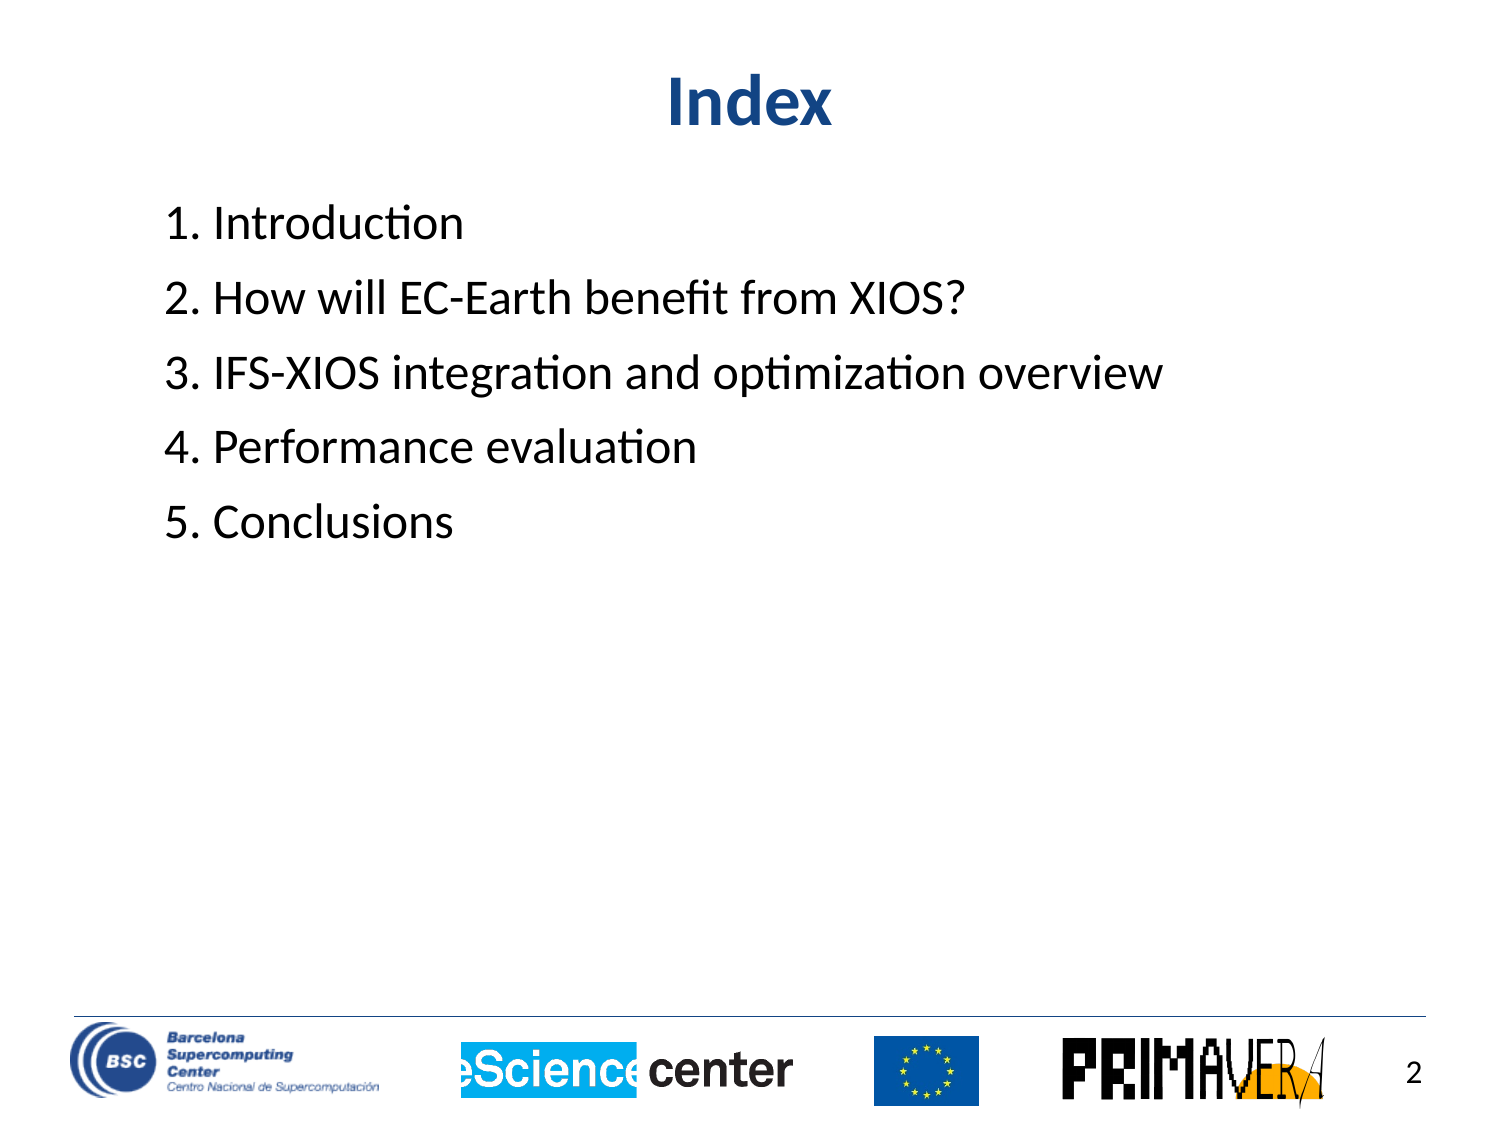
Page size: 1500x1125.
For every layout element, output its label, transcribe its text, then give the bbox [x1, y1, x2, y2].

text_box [73, 1016, 1438, 1109]
title Index [192, 45, 1308, 159]
list 1. Introduction 2. How will EC-Earth benefit from XIOS? 3. IFS-XIOS integration and optimization overview 4. Performance evaluation 5. Conclusions [140, 166, 1360, 1006]
